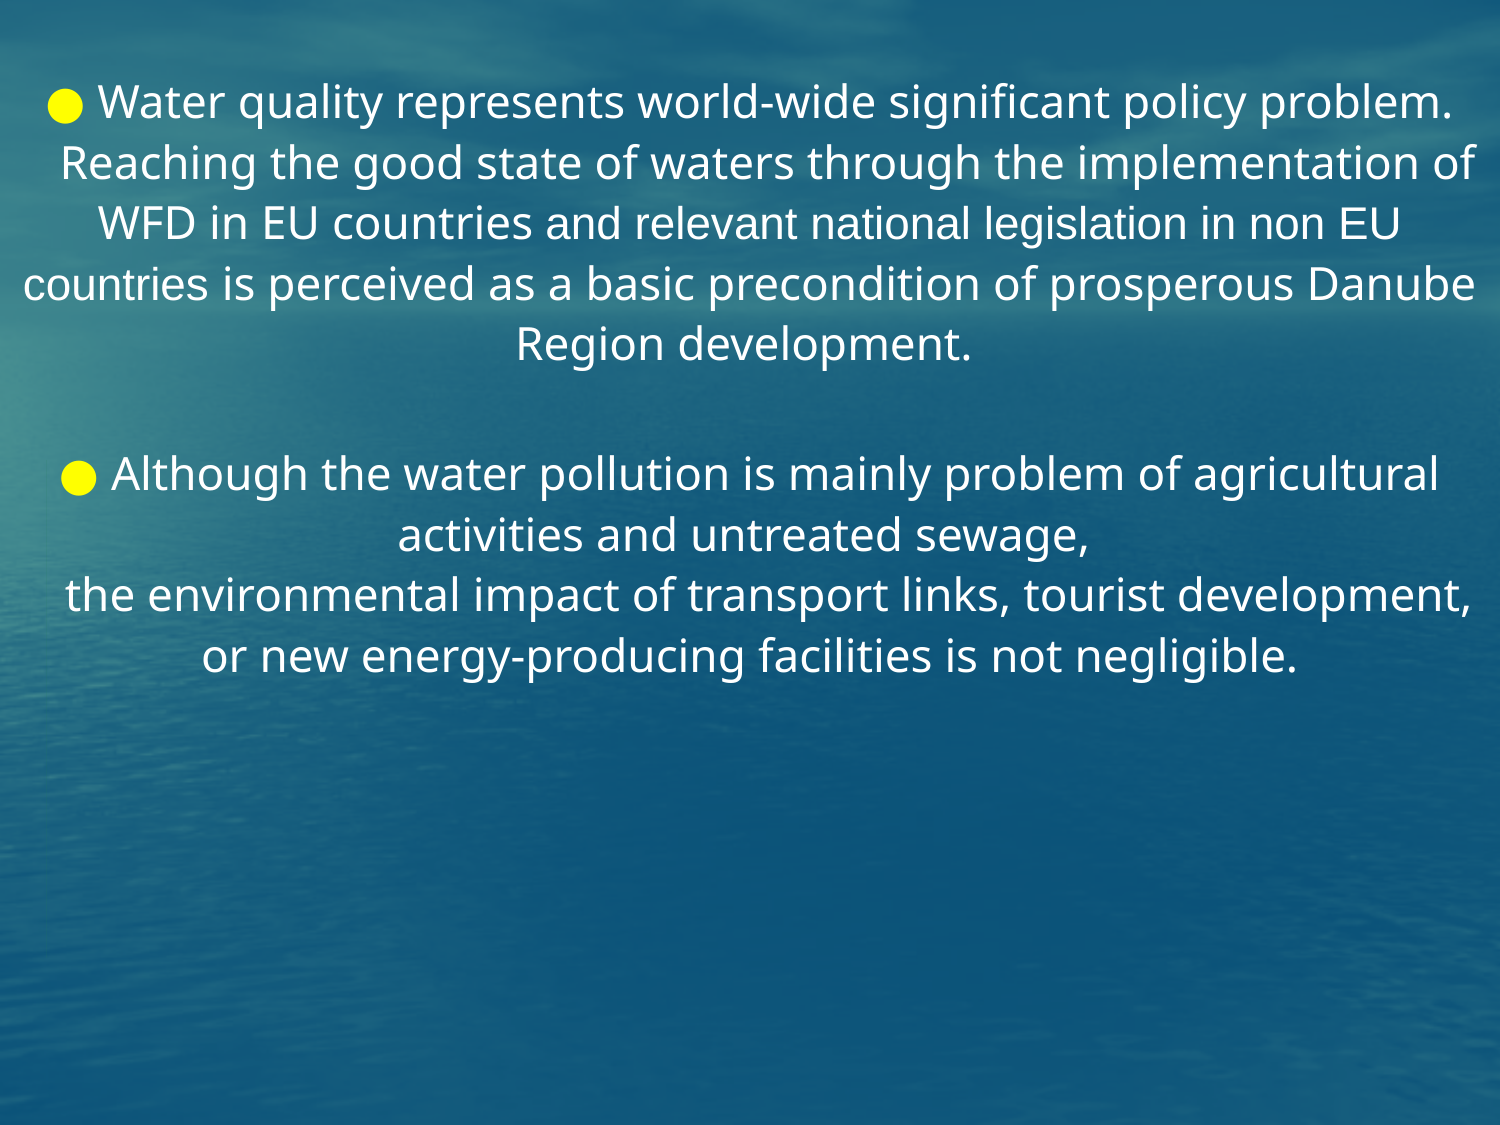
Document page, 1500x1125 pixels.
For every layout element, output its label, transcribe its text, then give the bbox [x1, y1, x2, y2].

subtitle ● Water quality represents world-wide significant policy problem. Reaching the good state of waters through the implementation of WFD in EU countries and relevant national legislation in non EU countries is perceived as a basic precondition of prosperous Danube Region development. ● Although the water pollution is mainly problem of agricultural activities and untreated sewage, the environmental impact of transport links, tourist development, or new energy-producing facilities is not negligible. [0, 0, 1500, 1125]
